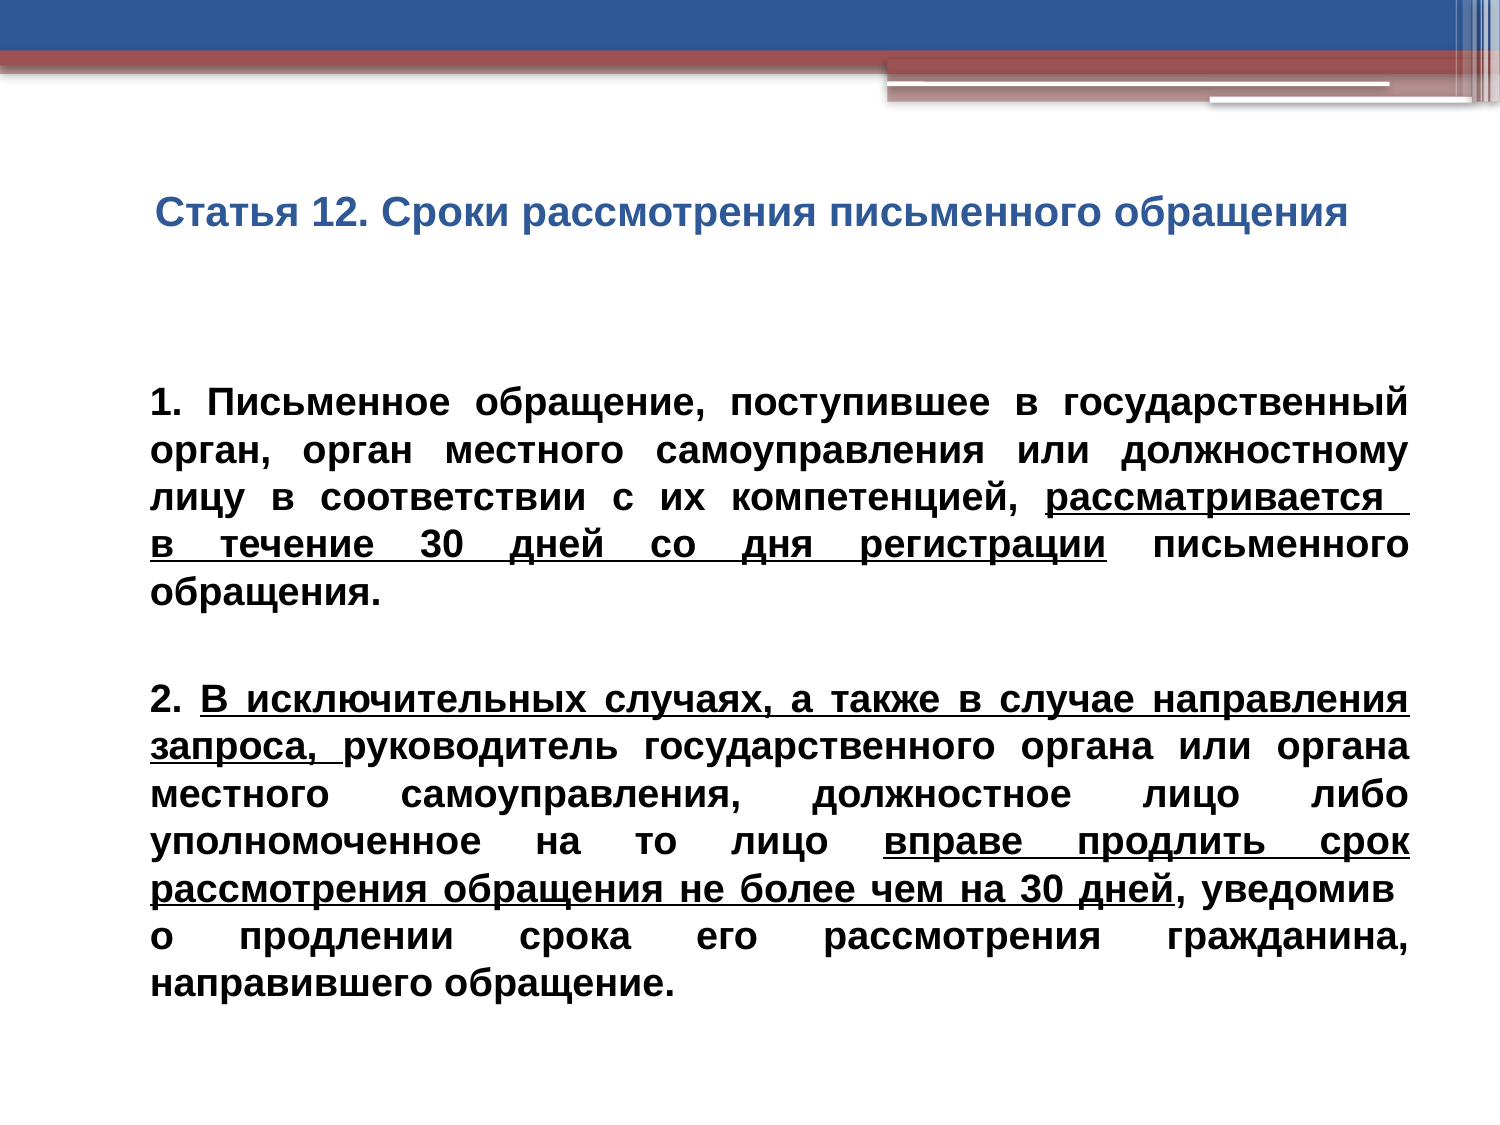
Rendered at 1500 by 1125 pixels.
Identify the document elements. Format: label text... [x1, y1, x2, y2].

title Статья 12. Сроки рассмотрения письменного обращения [76, 125, 1427, 301]
list 1. Письменное обращение, поступившее в государственный орган, орган местного самоуправления или должностному лицу в соответствии с их компетенцией, рассматривается в течение 30 дней со дня регистрации письменного обращения. 2. В исключительных случаях, а также в случае направления запроса, руководитель государственного органа или органа местного самоуправления, должностное лицо либо уполномоченное на то лицо вправе продлить срок рассмотрения обращения не более чем на 30 дней, уведомив о продлении срока его рассмотрения гражданина, направившего обращение. [75, 368, 1425, 1079]
